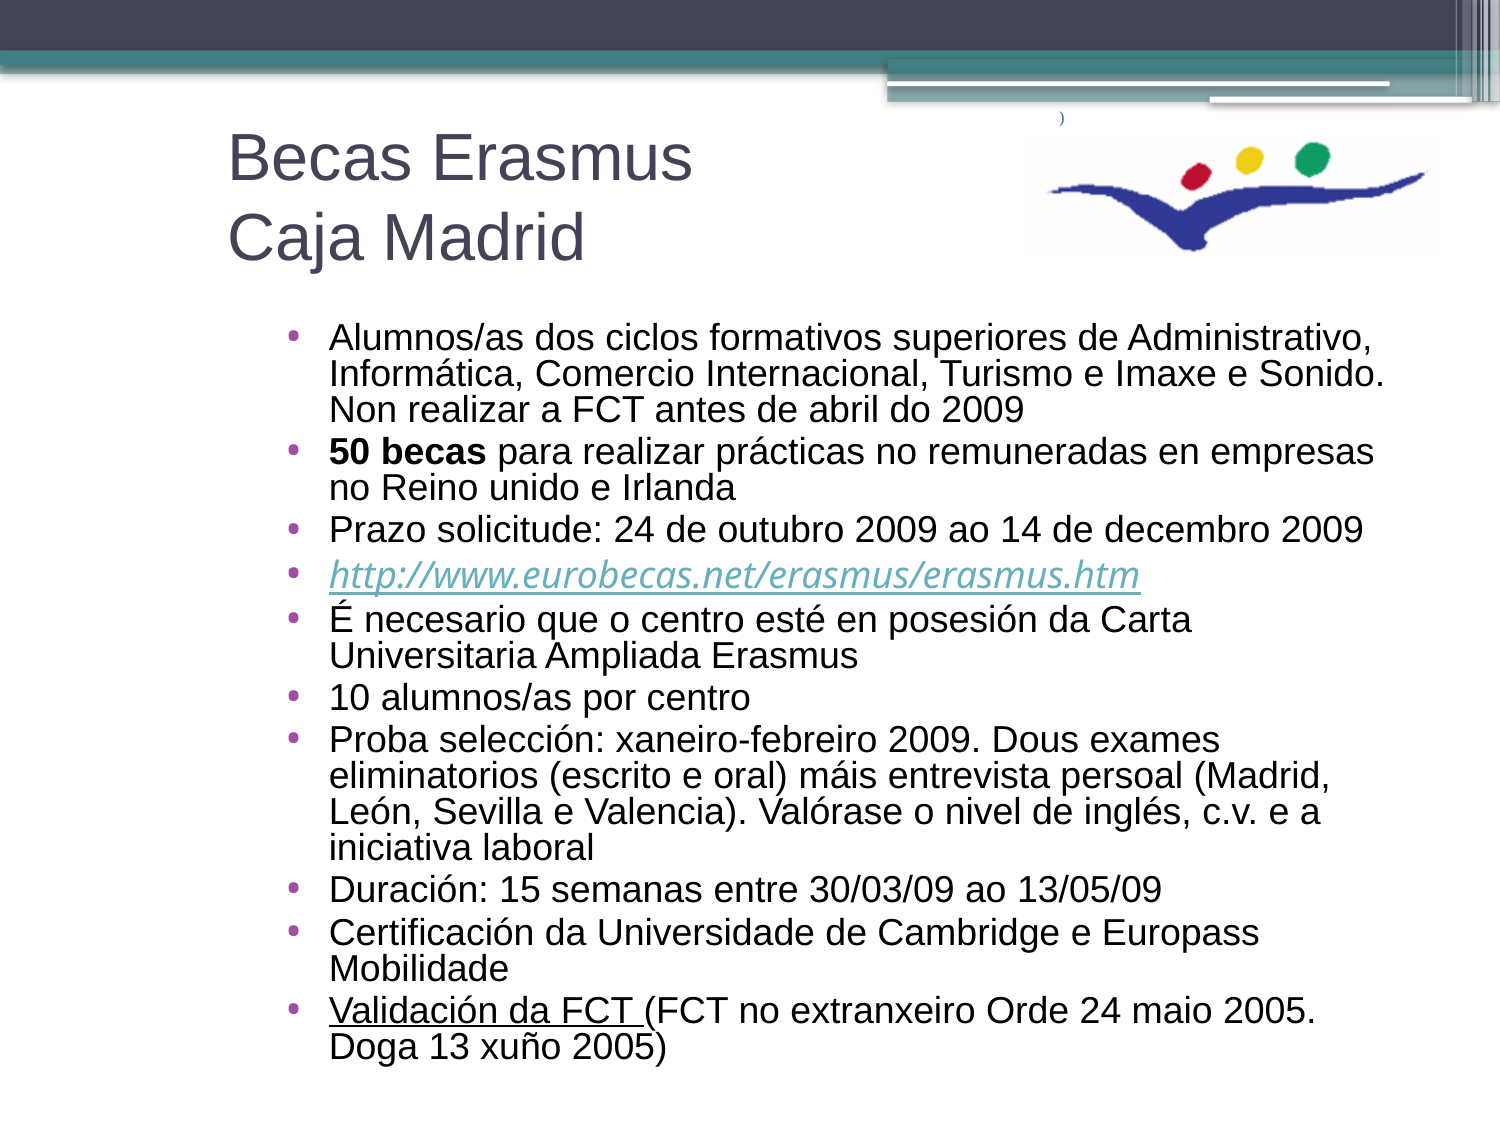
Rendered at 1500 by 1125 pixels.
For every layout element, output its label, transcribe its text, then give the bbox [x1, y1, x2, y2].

list Alumnos/as dos ciclos formativos superiores de Administrativo, Informática, Comercio Internacional, Turismo e Imaxe e Sonido. Non realizar a FCT antes de abril do 2009 50 becas para realizar prácticas no remuneradas en empresas no Reino unido e Irlanda Prazo solicitude: 24 de outubro 2009 ao 14 de decembro 2009 http://www.eurobecas.net/erasmus/erasmus.htm É necesario que o centro esté en posesión da Carta Universitaria Ampliada Erasmus 10 alumnos/as por centro Proba selección: xaneiro-febreiro 2009. Dous exames eliminatorios (escrito e oral) máis entrevista persoal (Madrid, León, Sevilla e Valencia). Valórase o nivel de inglés, c.v. e a iniciativa laboral Duración: 15 semanas entre 30/03/09 ao 13/05/09 Certificación da Universidade de Cambridge e Europass Mobilidade Validación da FCT (FCT no extranxeiro Orde 24 maio 2005. Doga 13 xuño 2005) [253, 314, 1418, 1095]
picture [1021, 136, 1436, 257]
footer ) [862, 100, 1080, 176]
title Becas Erasmus Caja Madrid [212, 99, 751, 288]
